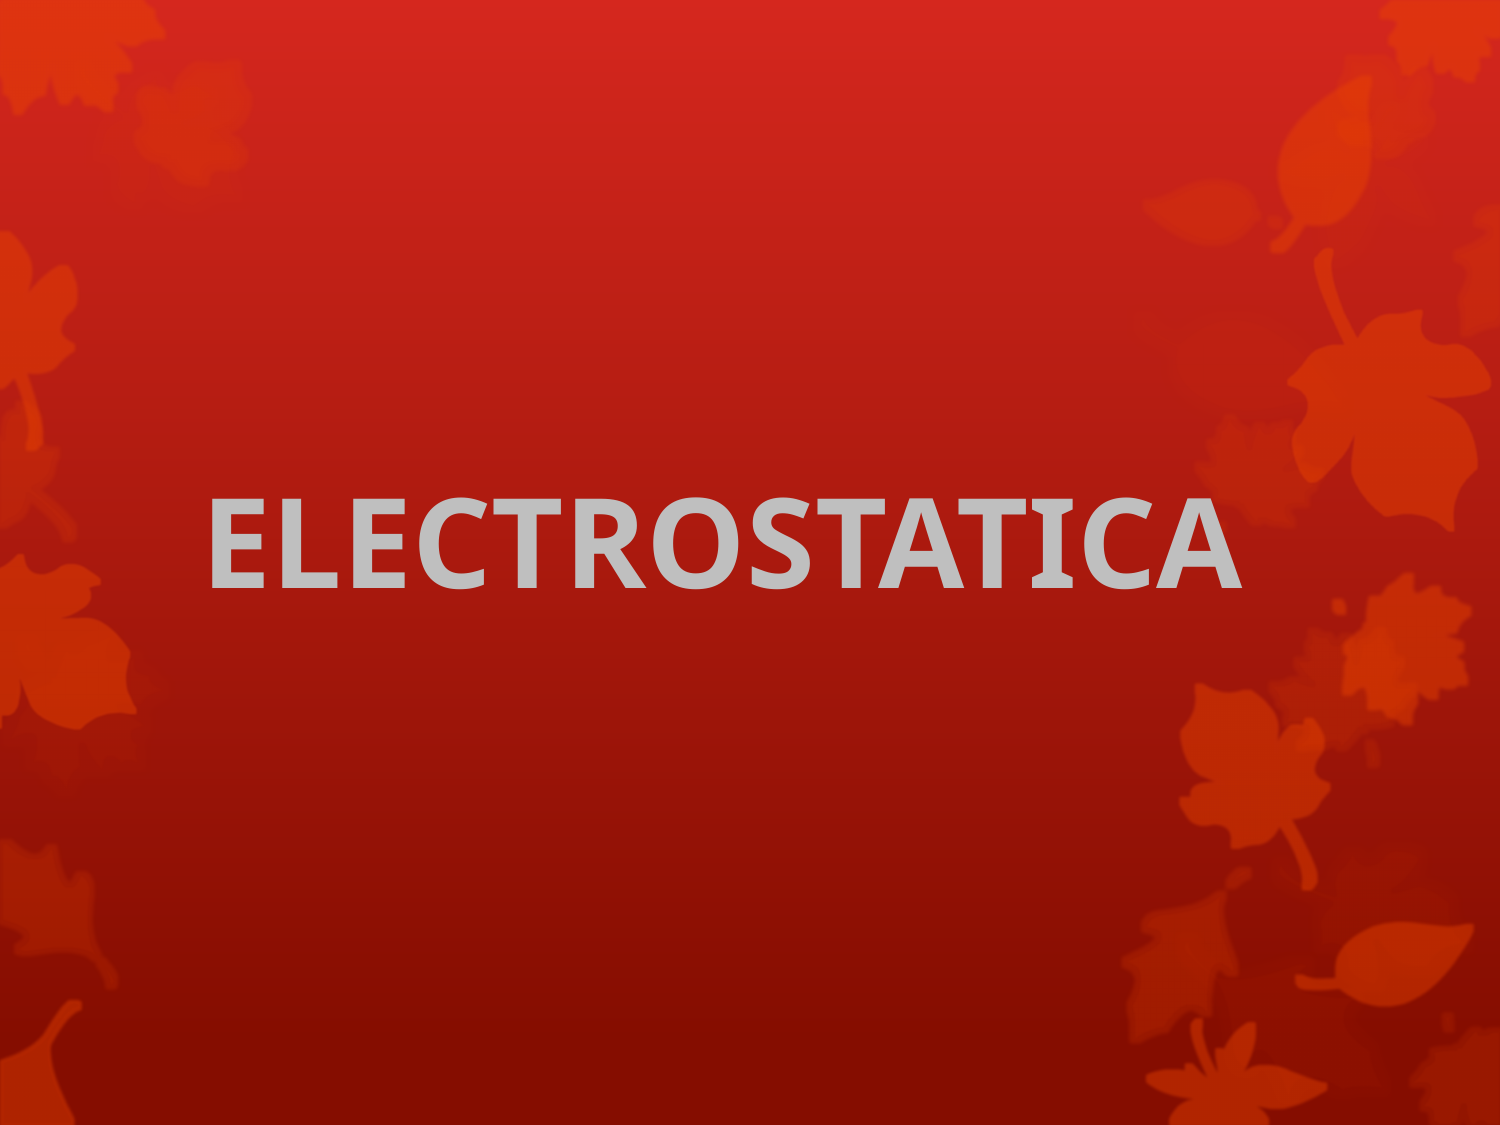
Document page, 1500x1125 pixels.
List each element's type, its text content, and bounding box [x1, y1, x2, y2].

text_box ELECTROSTATICA [161, 456, 1284, 622]
